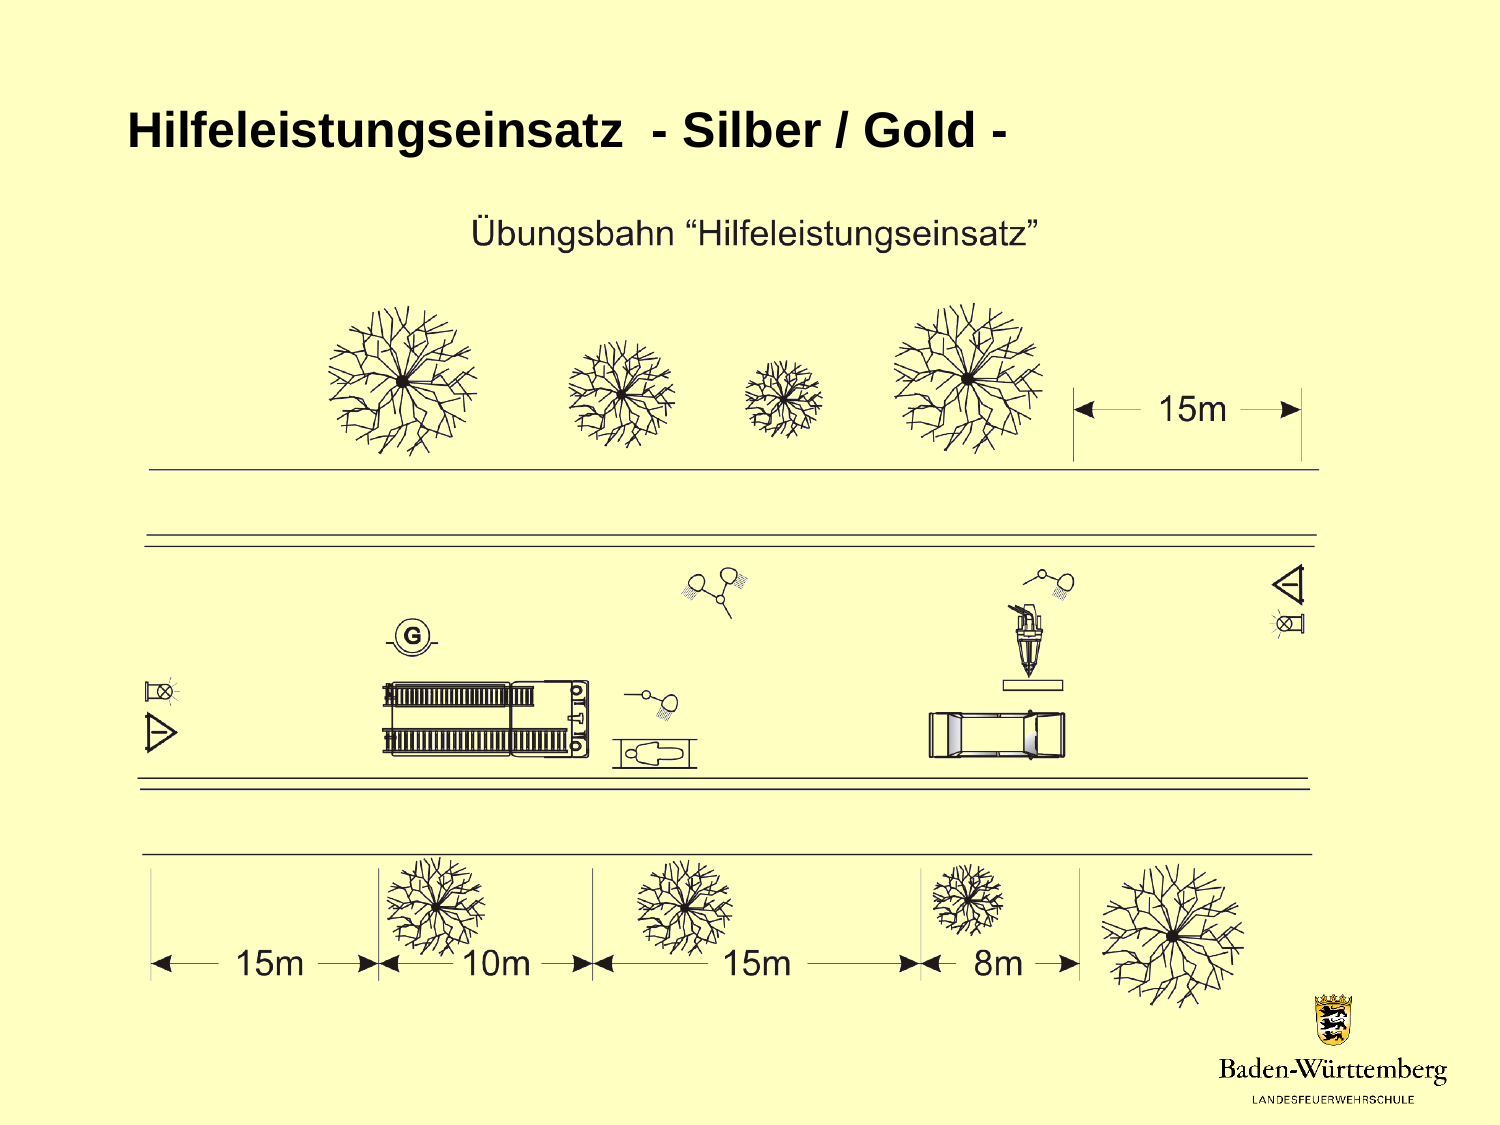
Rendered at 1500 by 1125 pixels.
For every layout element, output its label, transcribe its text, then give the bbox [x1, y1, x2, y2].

text_box Hilfeleistungseinsatz - Silber / Gold - [112, 90, 1152, 155]
picture [91, 156, 1447, 1106]
